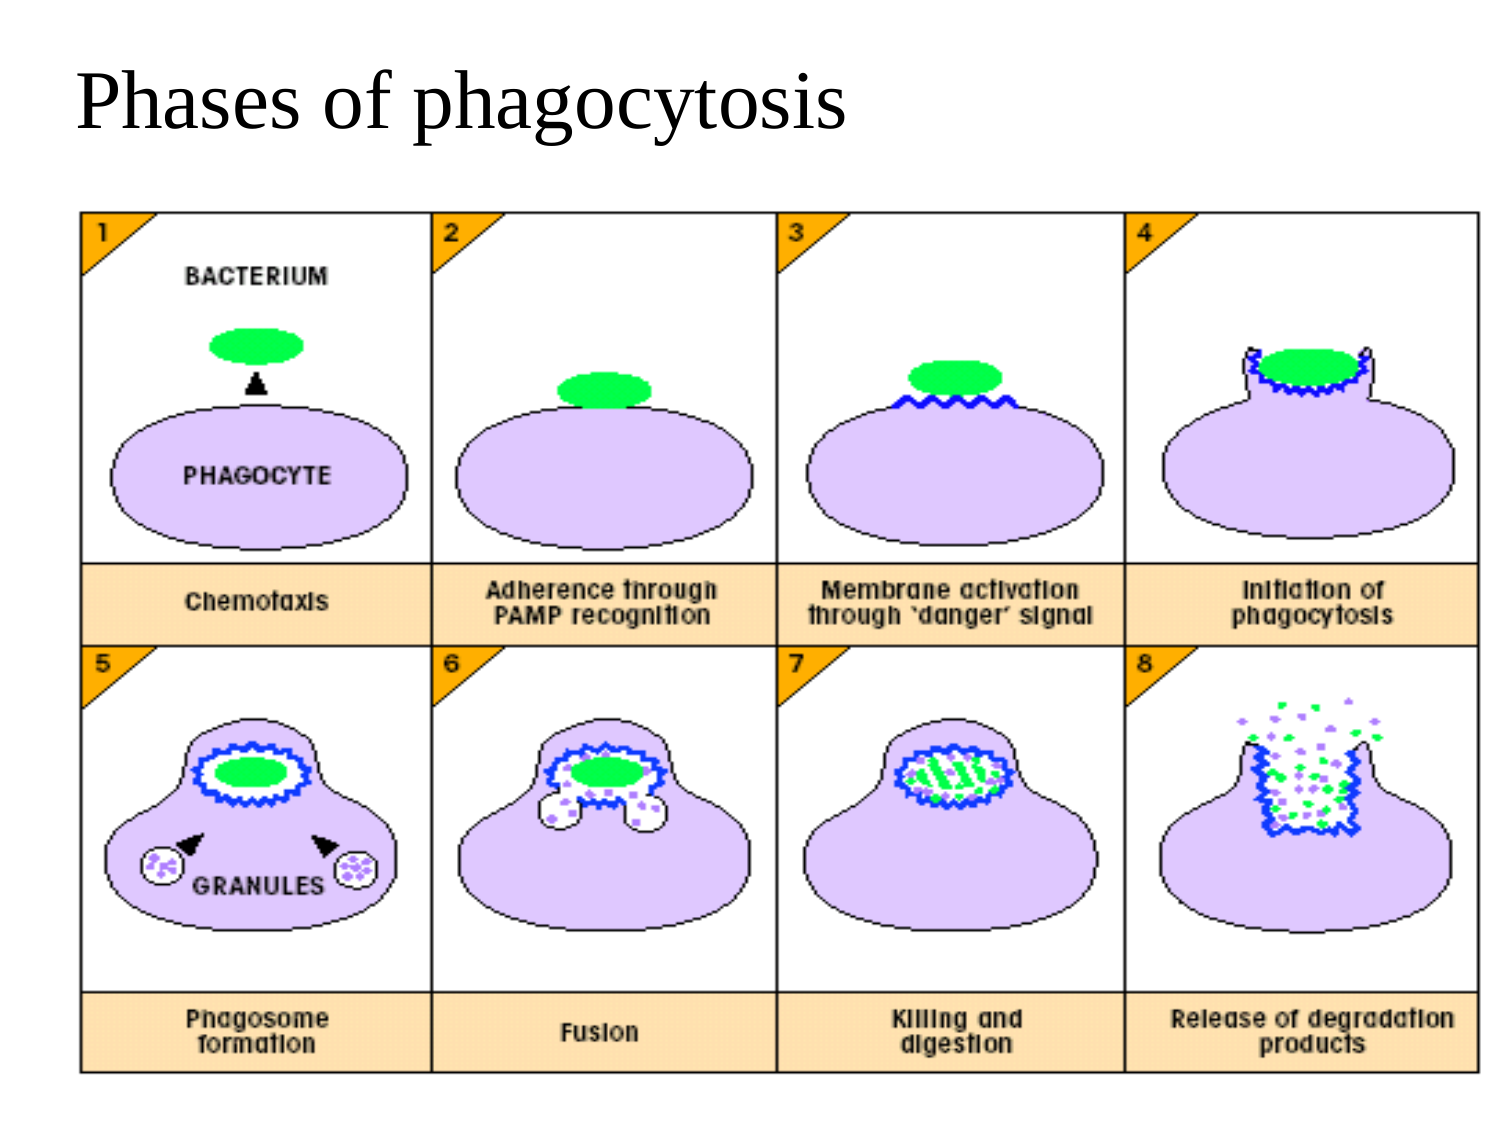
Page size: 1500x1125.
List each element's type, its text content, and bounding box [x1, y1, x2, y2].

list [74, 187, 1500, 1088]
title Phases of phagocytosis [75, 45, 1425, 146]
